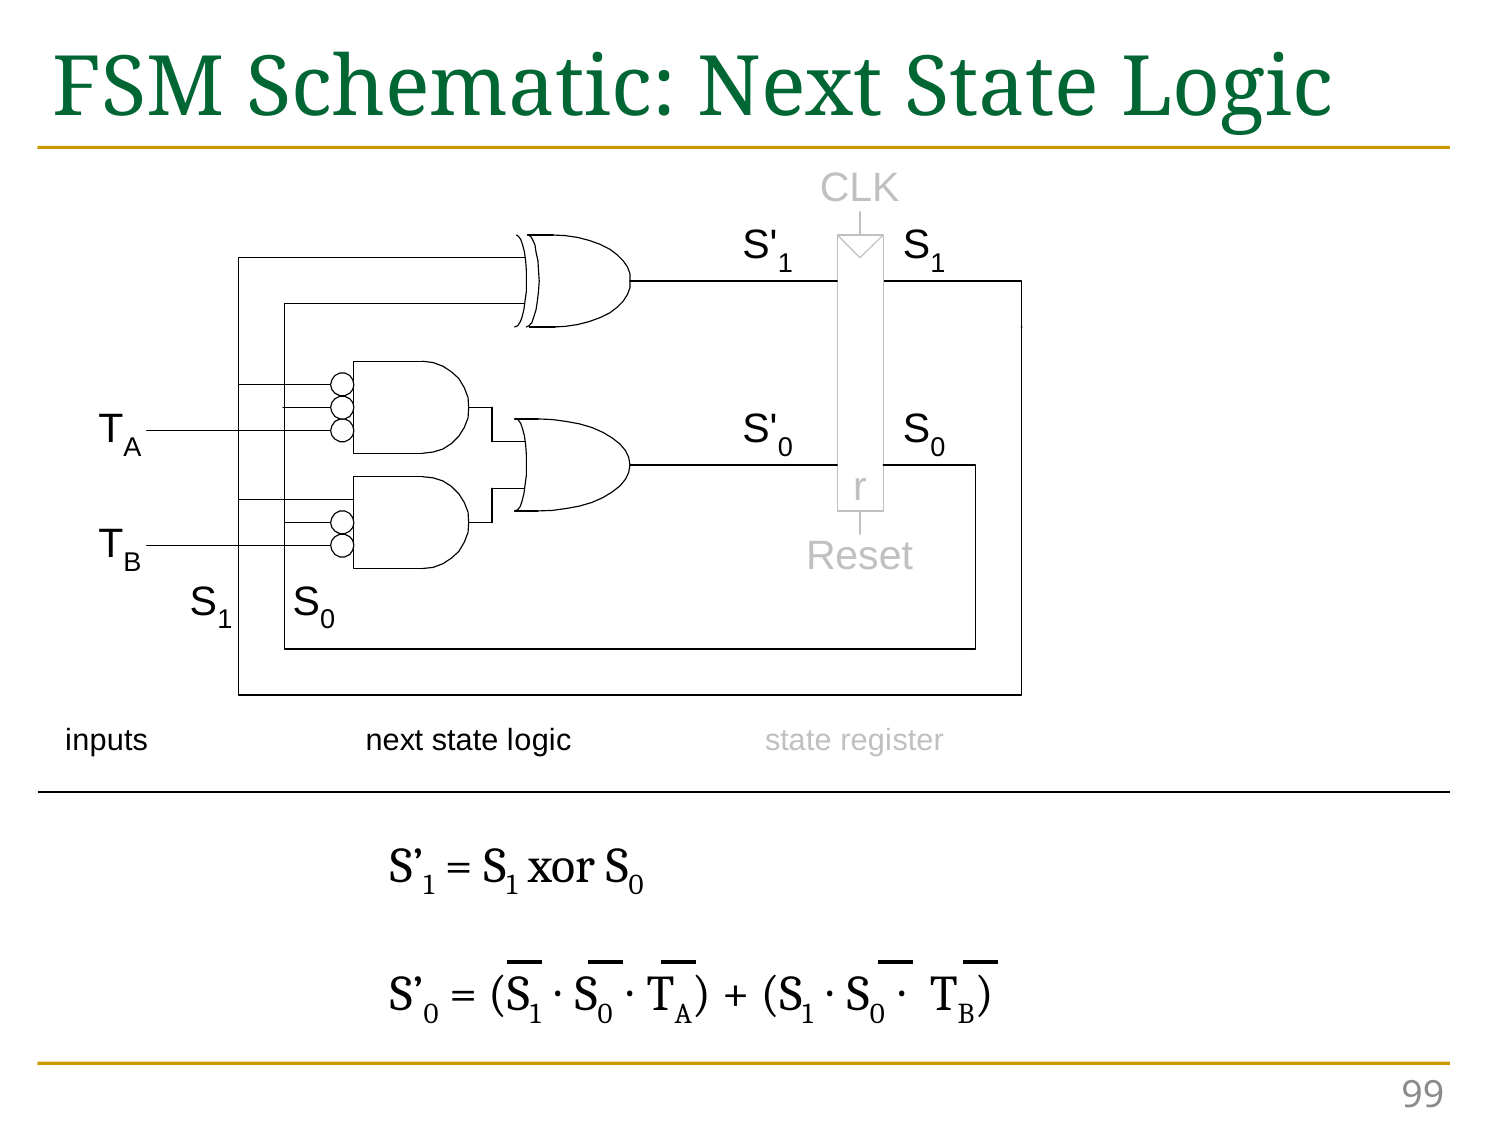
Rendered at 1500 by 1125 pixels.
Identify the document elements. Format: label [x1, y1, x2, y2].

text_box [37, 137, 1451, 793]
slide_number [1121, 1066, 1460, 1125]
title [37, 24, 1450, 200]
text_box [375, 824, 1287, 1037]
